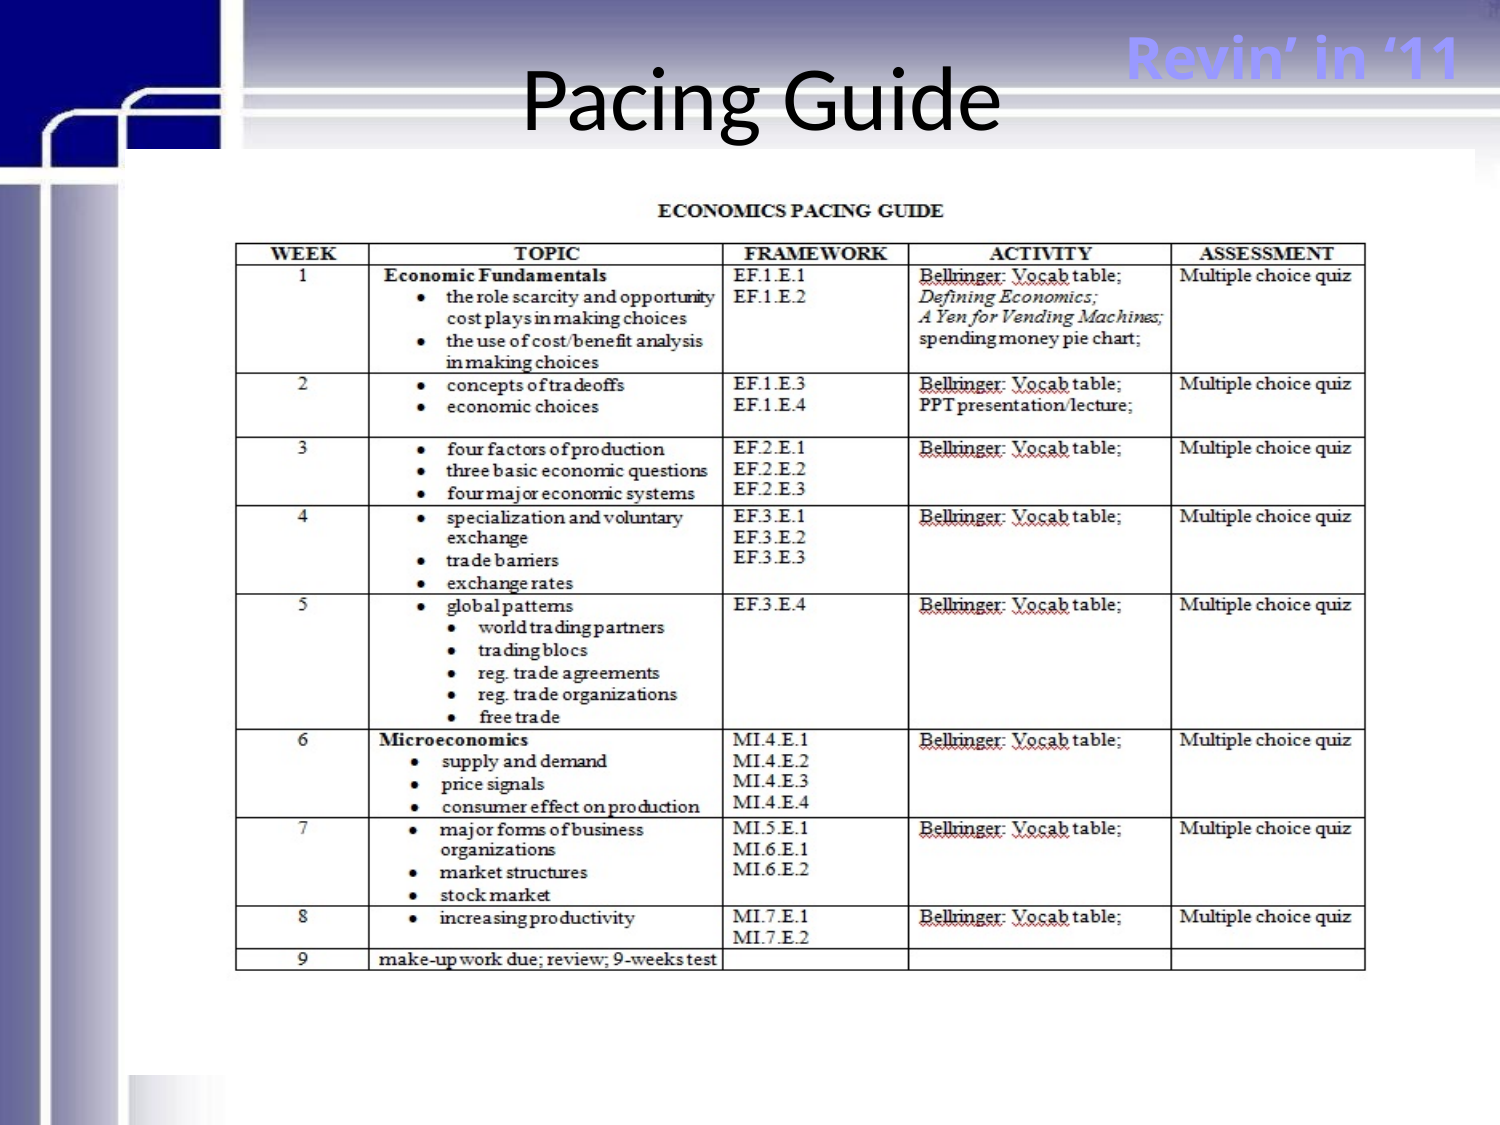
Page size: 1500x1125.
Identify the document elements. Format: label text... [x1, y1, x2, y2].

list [124, 149, 1476, 1076]
picture [0, 0, 1500, 1125]
title Pacing Guide [87, 0, 1438, 188]
